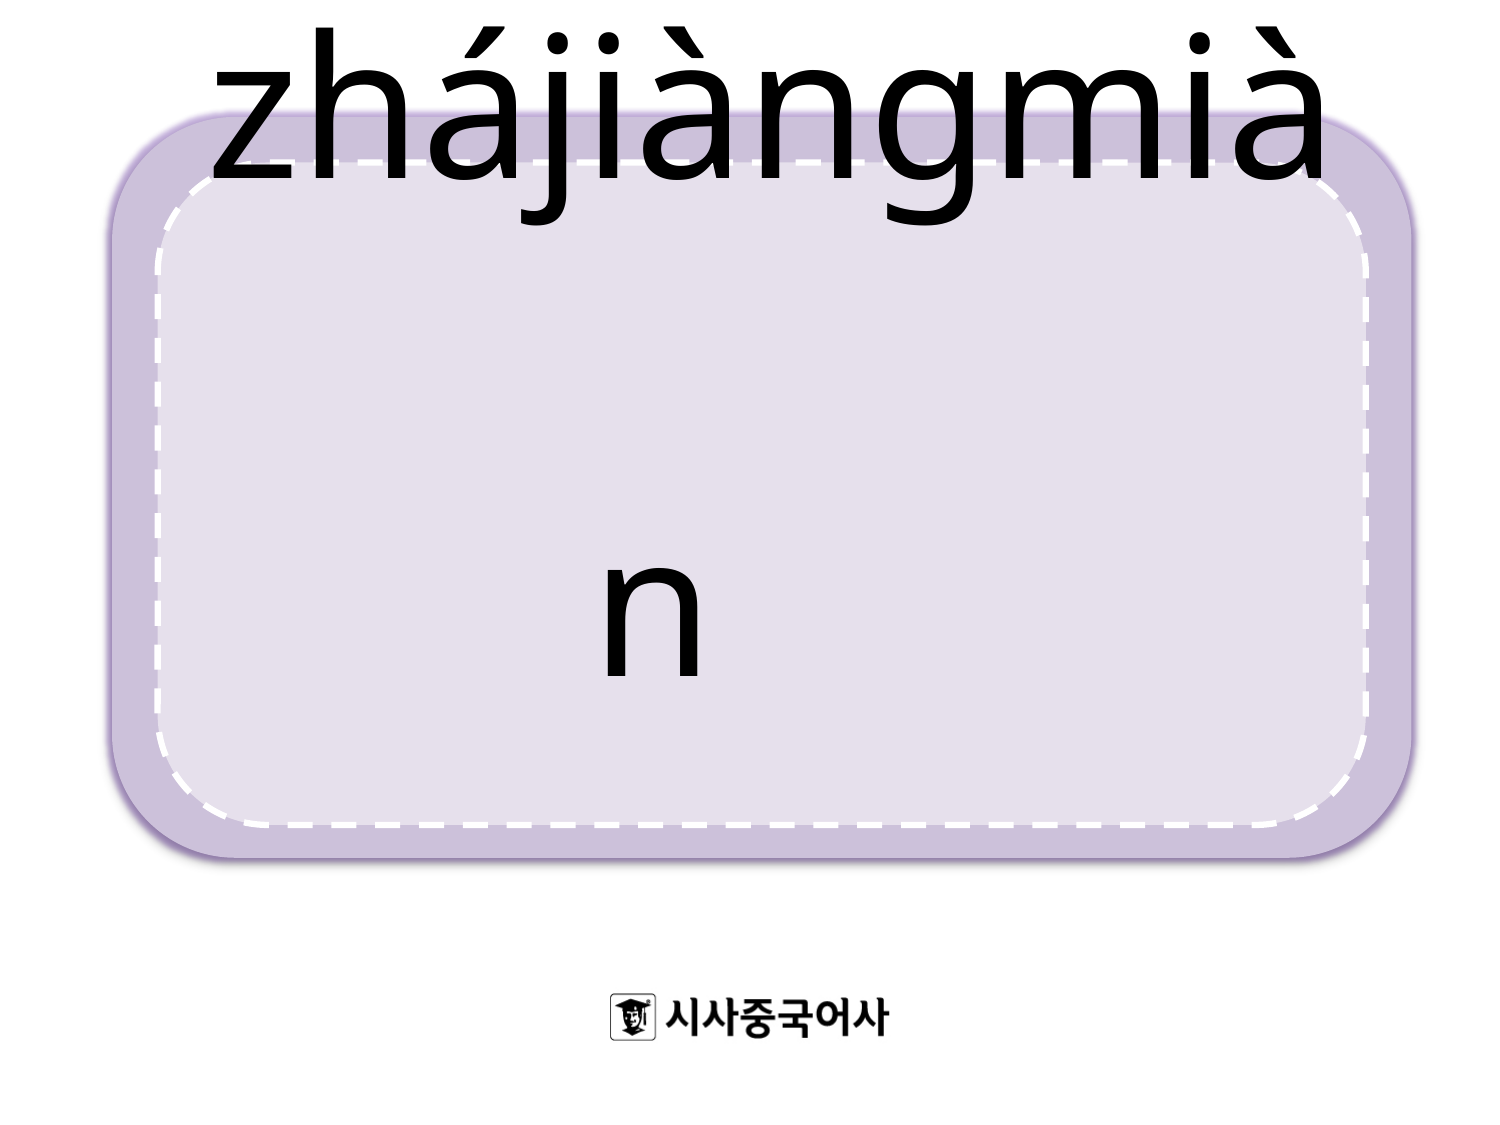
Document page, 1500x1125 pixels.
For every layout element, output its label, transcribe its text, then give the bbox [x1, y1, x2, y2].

text_box zhájiàngmiàn [167, 42, 1376, 706]
picture [602, 987, 898, 1047]
